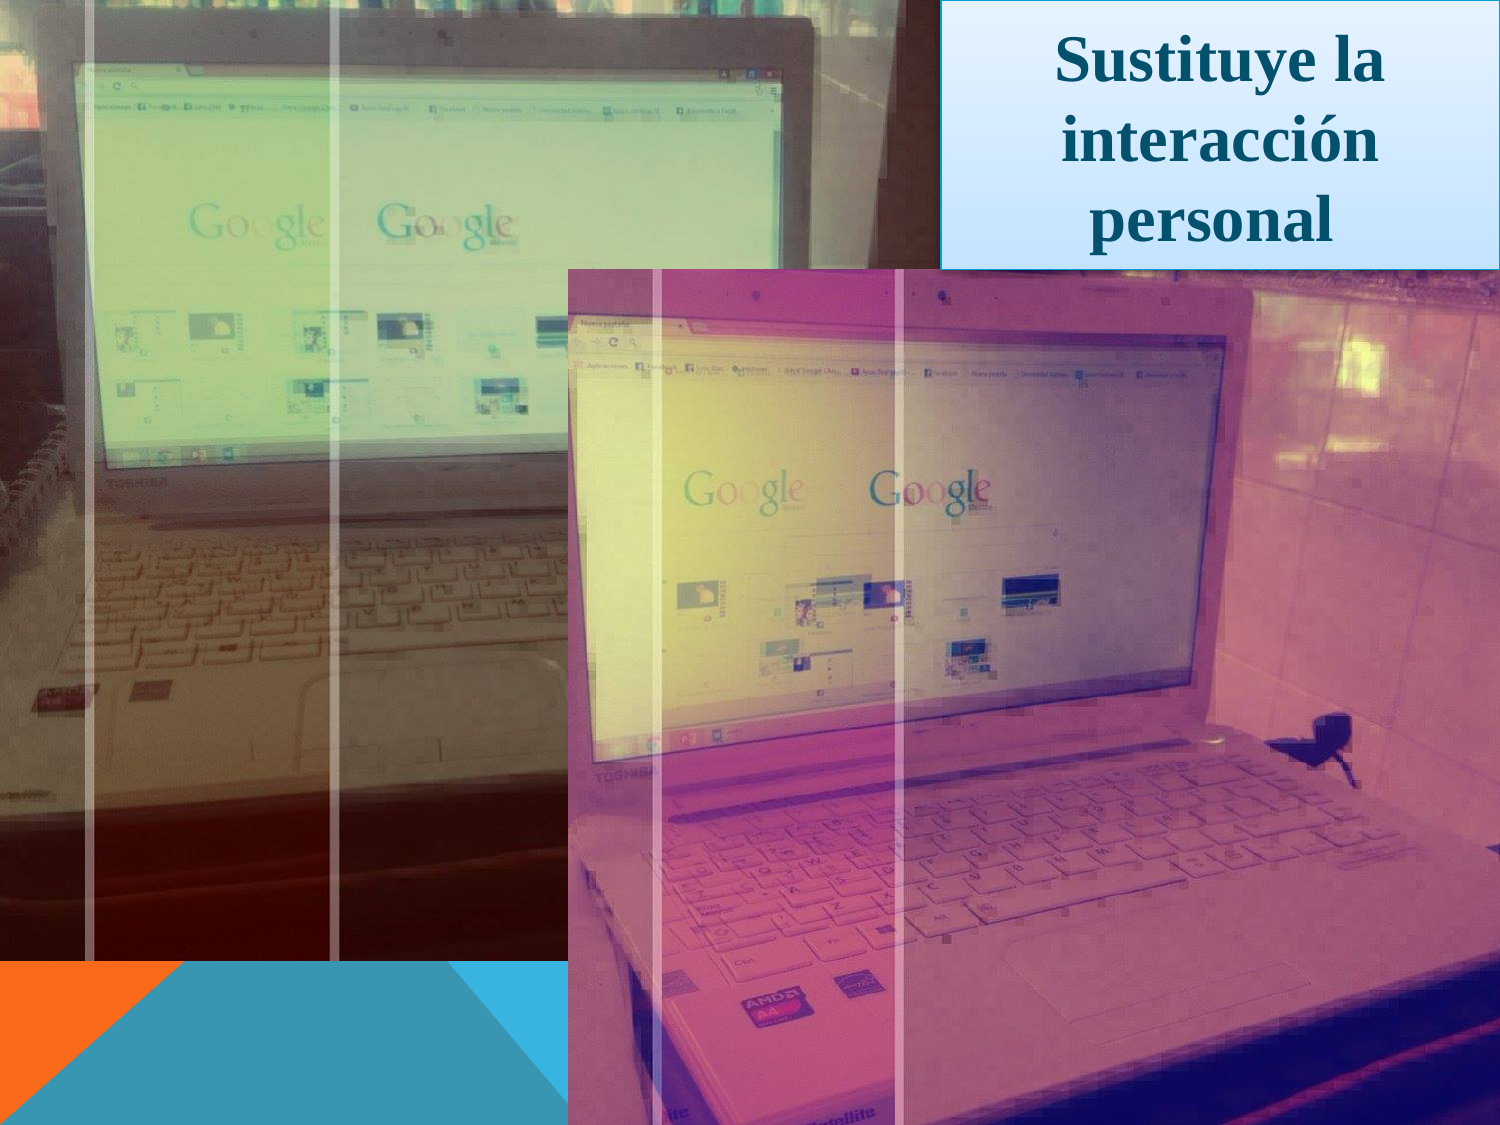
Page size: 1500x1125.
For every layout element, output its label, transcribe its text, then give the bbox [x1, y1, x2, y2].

text_box Sustituye la interacción personal [943, 0, 1500, 268]
picture [0, 0, 1500, 1125]
